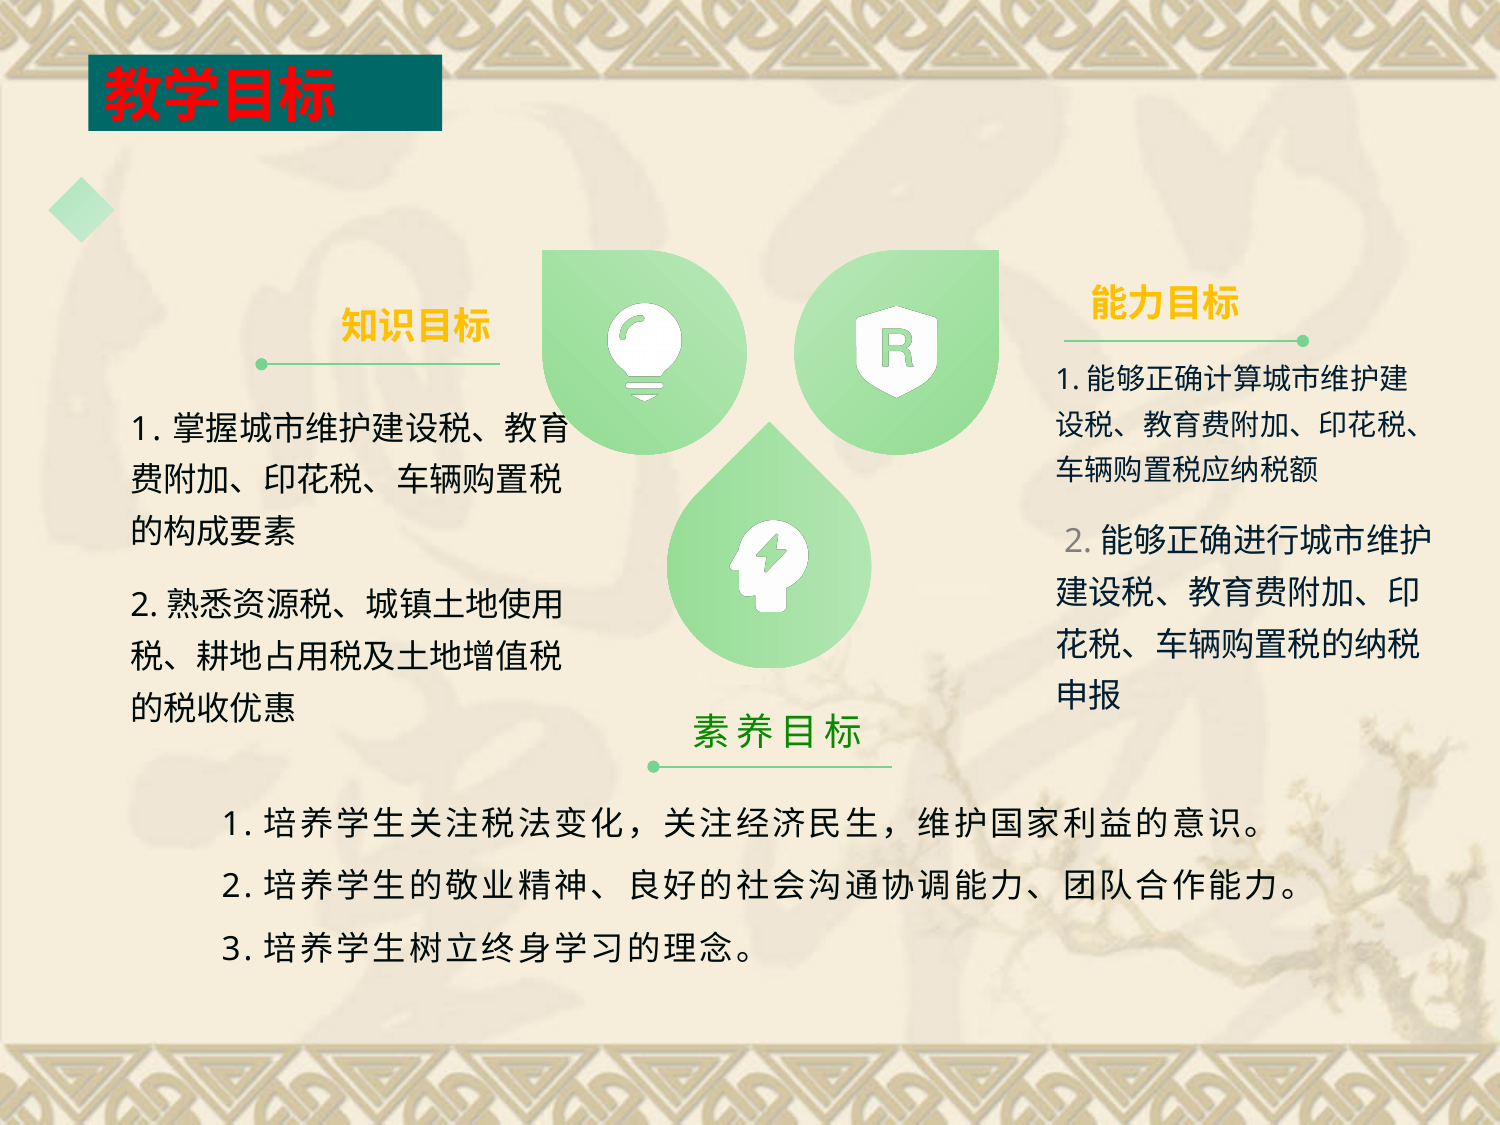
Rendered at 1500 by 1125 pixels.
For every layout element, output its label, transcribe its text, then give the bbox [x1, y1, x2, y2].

text_box 1.能够正确计算城市维护建设税、教育费附加、印花税、车辆购置税应纳税额 2.能够正确进行城市维护建设税、教育费附加、印花税、车辆购置税的纳税申报 [1040, 342, 1452, 734]
text_box 1.掌握城市维护建设税、教育费附加、印花税、车辆购置税的构成要素 2.熟悉资源税、城镇土地使用税、耕地占用税及土地增值税的税收优惠 [115, 387, 591, 666]
text_box 能力目标 [1075, 271, 1459, 320]
text_box 知识目标 [122, 294, 506, 343]
text_box [794, 250, 999, 455]
text_box 教学目标 [88, 54, 443, 131]
text_box [542, 250, 747, 455]
text_box 1.培养学生关注税法变化，关注经济民生，维护国家利益的意识。 2.培养学生的敬业精神、良好的社会沟通协调能力、团队合作能力。 3.培养学生树立终身学习的理念。 [206, 792, 1379, 1000]
text_box [48, 177, 115, 243]
text_box [667, 422, 872, 669]
text_box 素养目标 [493, 700, 877, 750]
picture [0, 0, 1500, 1125]
